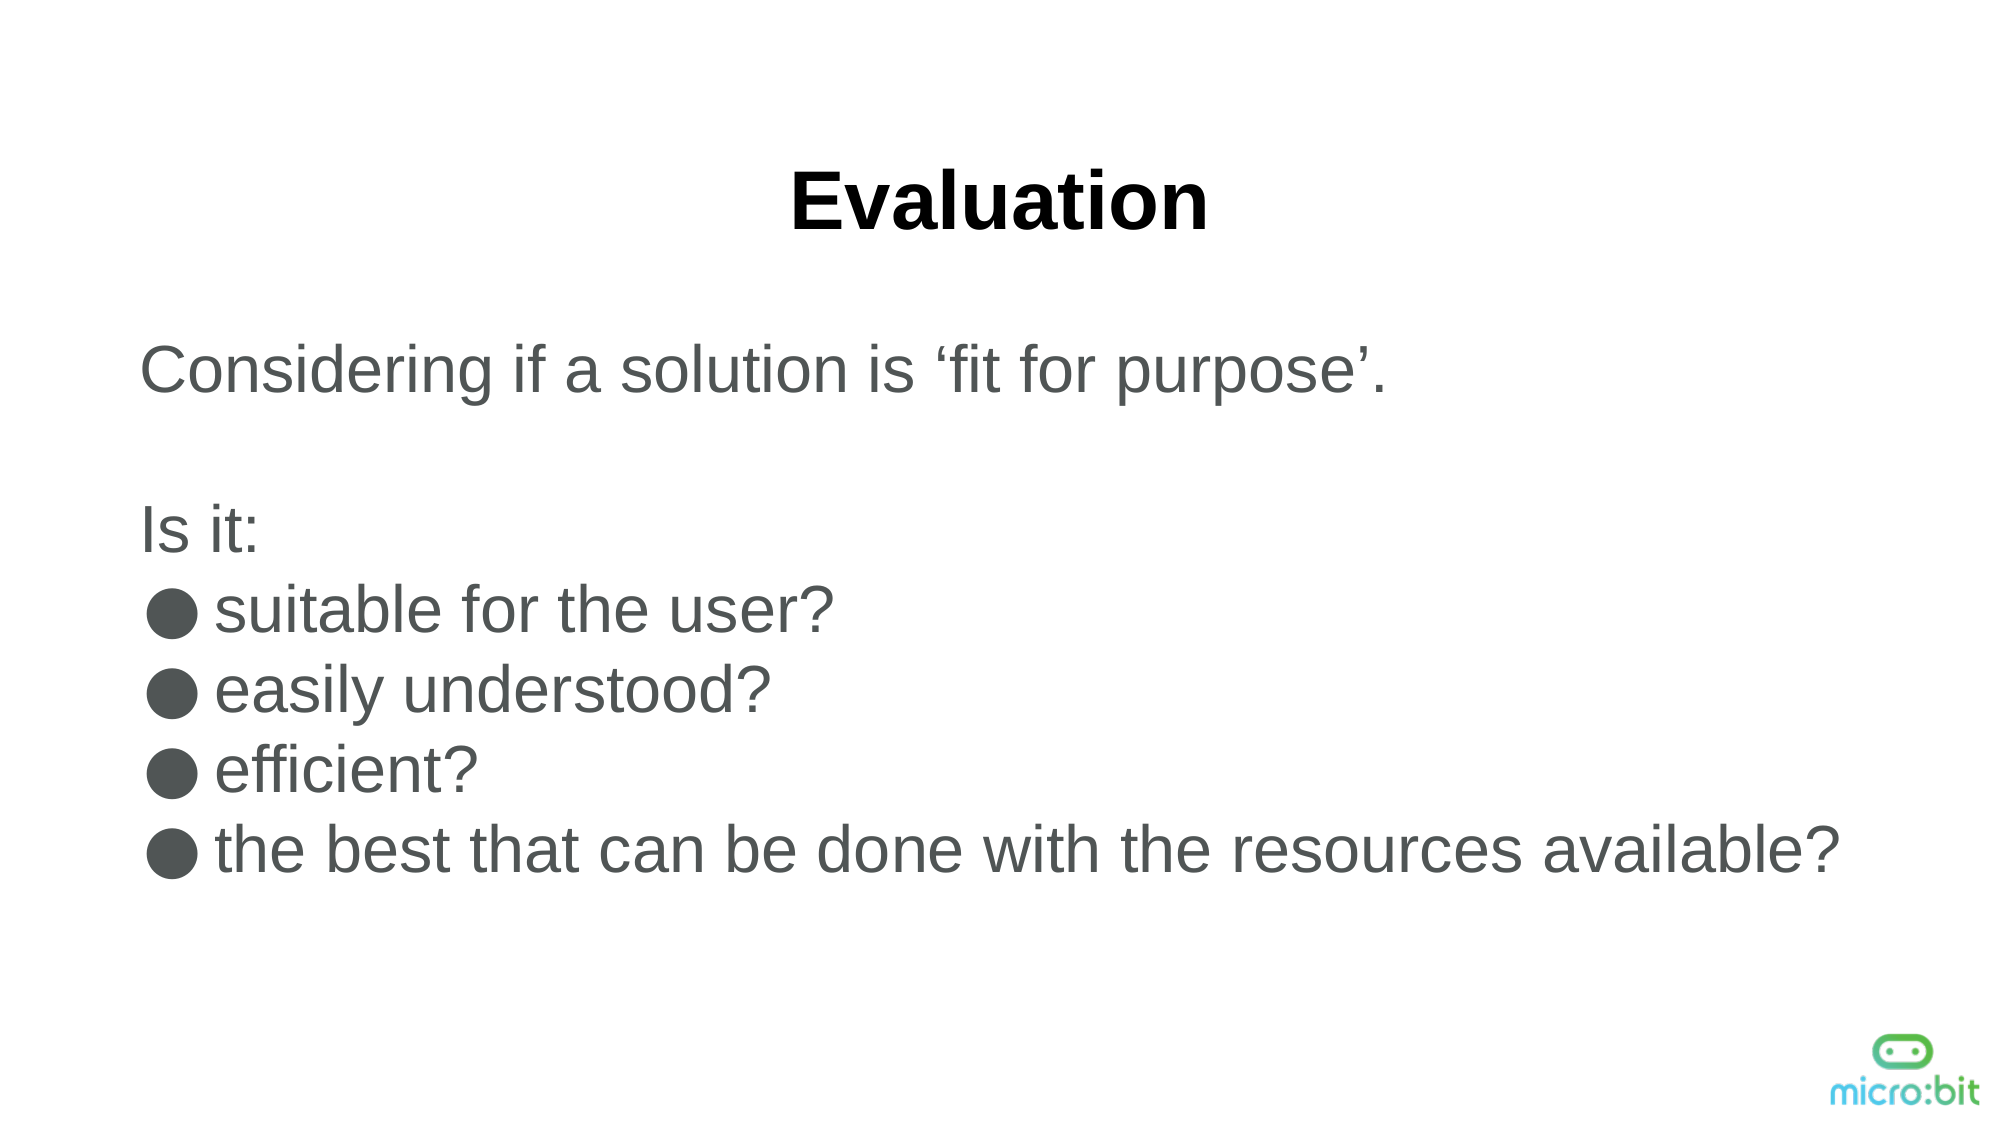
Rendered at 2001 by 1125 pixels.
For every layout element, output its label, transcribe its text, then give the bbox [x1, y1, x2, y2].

picture [1830, 1029, 1980, 1106]
text_box Evaluation Considering if a solution is ‘fit for purpose’. Is it: suitable for the user? easily understood? efficient? the best that can be done with the resources available? [124, 0, 1876, 716]
